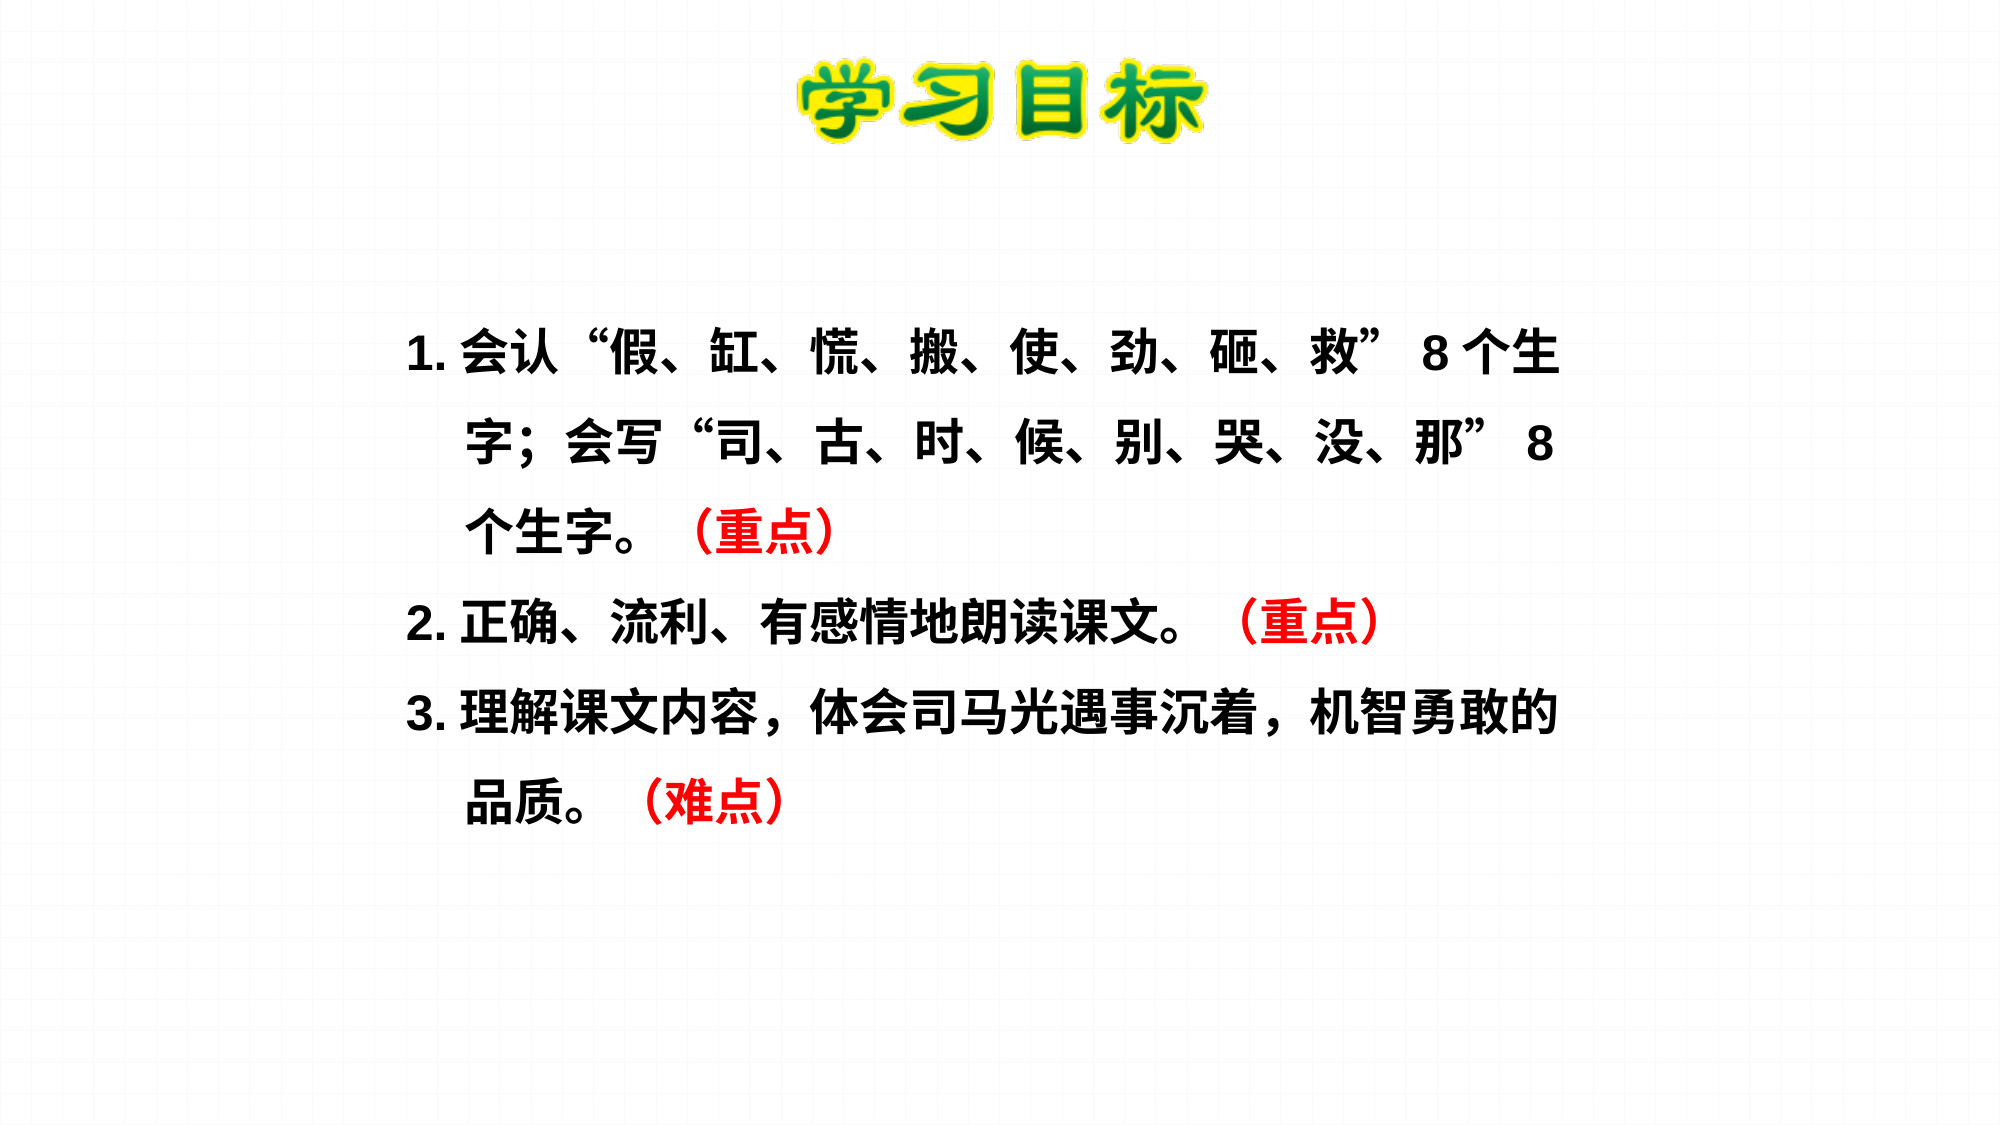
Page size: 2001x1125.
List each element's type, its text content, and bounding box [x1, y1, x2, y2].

text_box 1.会认“假、缸、慌、搬、使、劲、砸、救”8个生字；会写“司、古、时、候、别、哭、没、那”8个生字。（重点） 2.正确、流利、有感情地朗读课文。（重点） 3.理解课文内容，体会司马光遇事沉着，机智勇敢的品质。（难点） [391, 283, 1592, 838]
picture [788, 51, 1214, 151]
